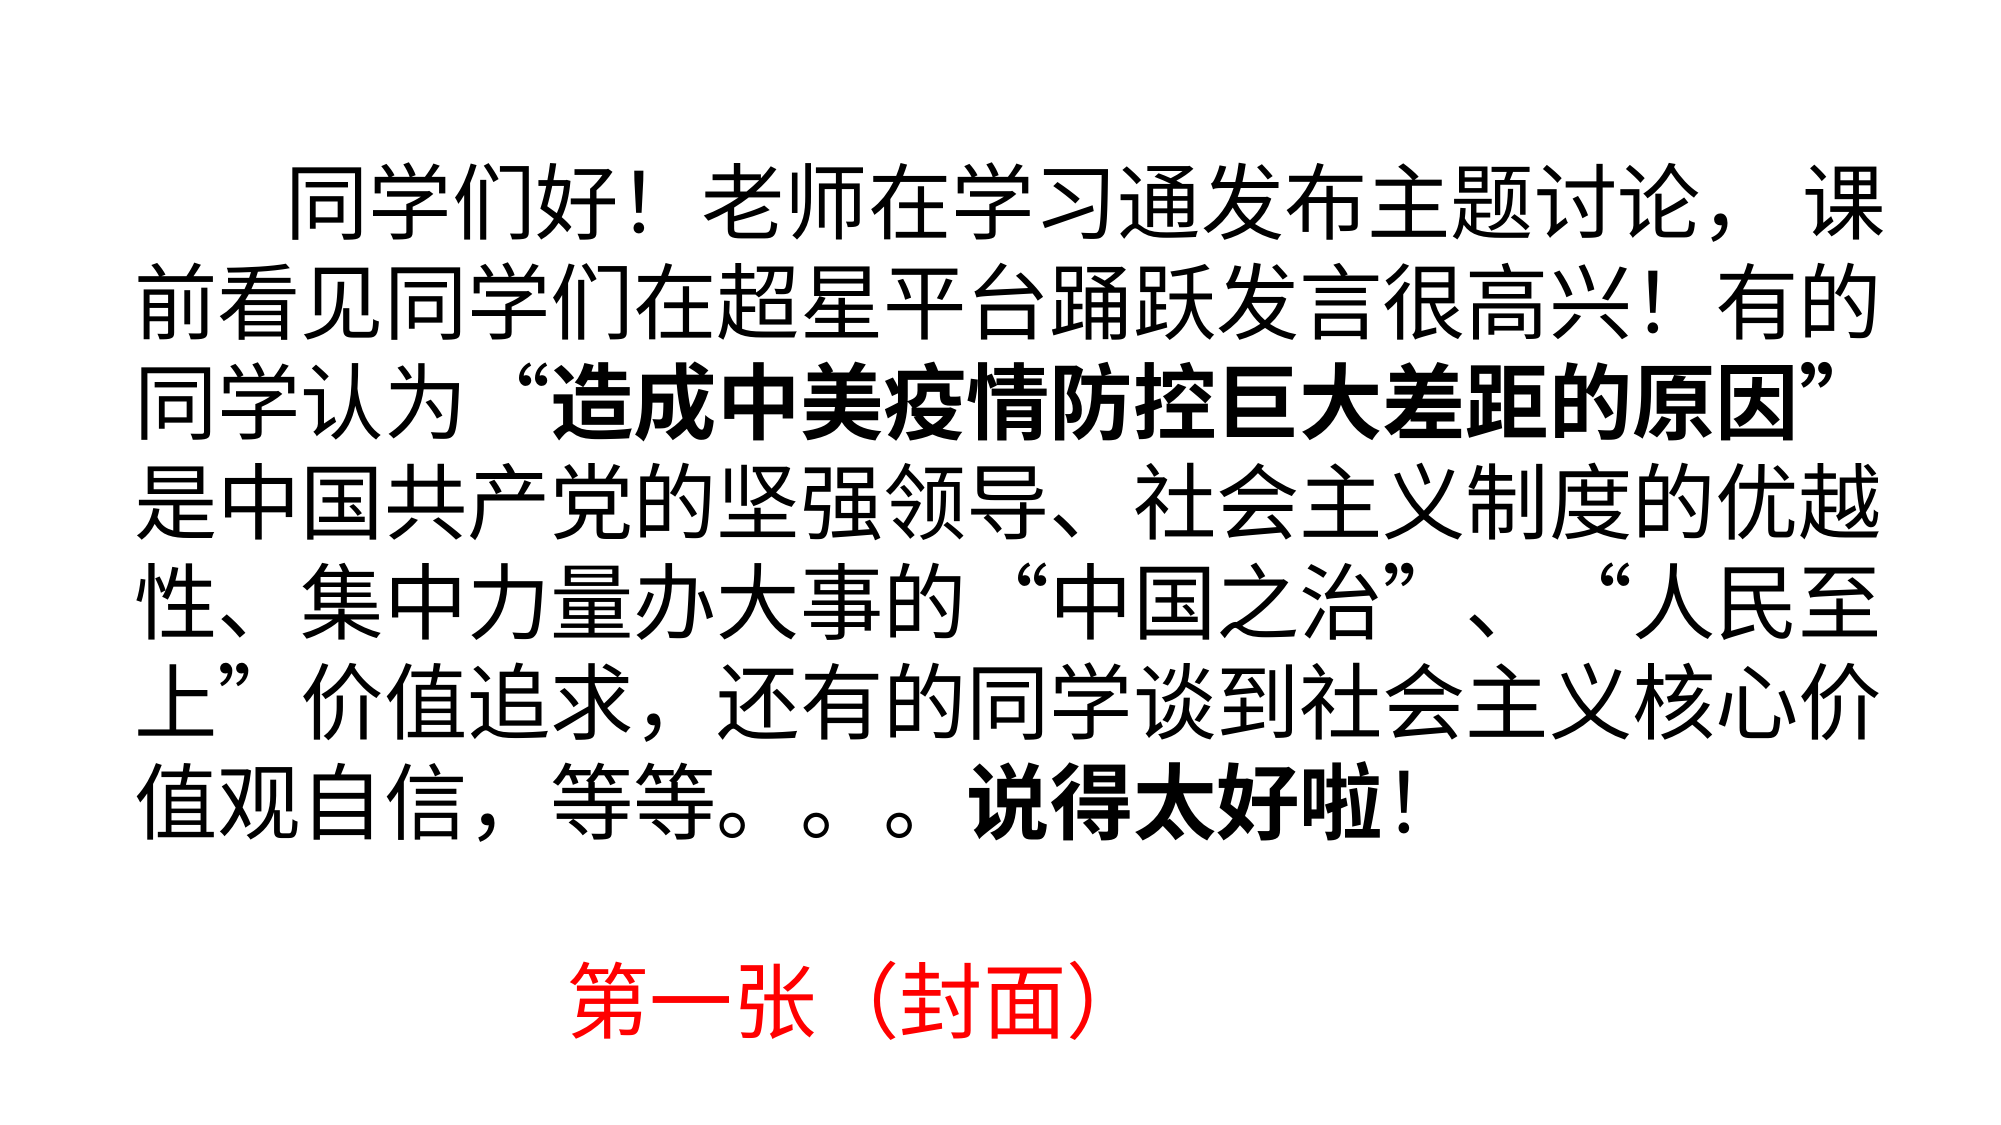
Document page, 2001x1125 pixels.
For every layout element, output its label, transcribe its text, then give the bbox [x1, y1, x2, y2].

text_box 同学们好！老师在学习通发布主题讨论， 课前看见同学们在超星平台踊跃发言很高兴！有的同学认为“造成中美疫情防控巨大差距的原因”是中国共产党的坚强领导、社会主义制度的优越性、集中力量办大事的“中国之治”、“人民至上”价值追求，还有的同学谈到社会主义核心价值观自信，等等。。。说得太好啦！ 第一张（封面） [119, 142, 1947, 1057]
